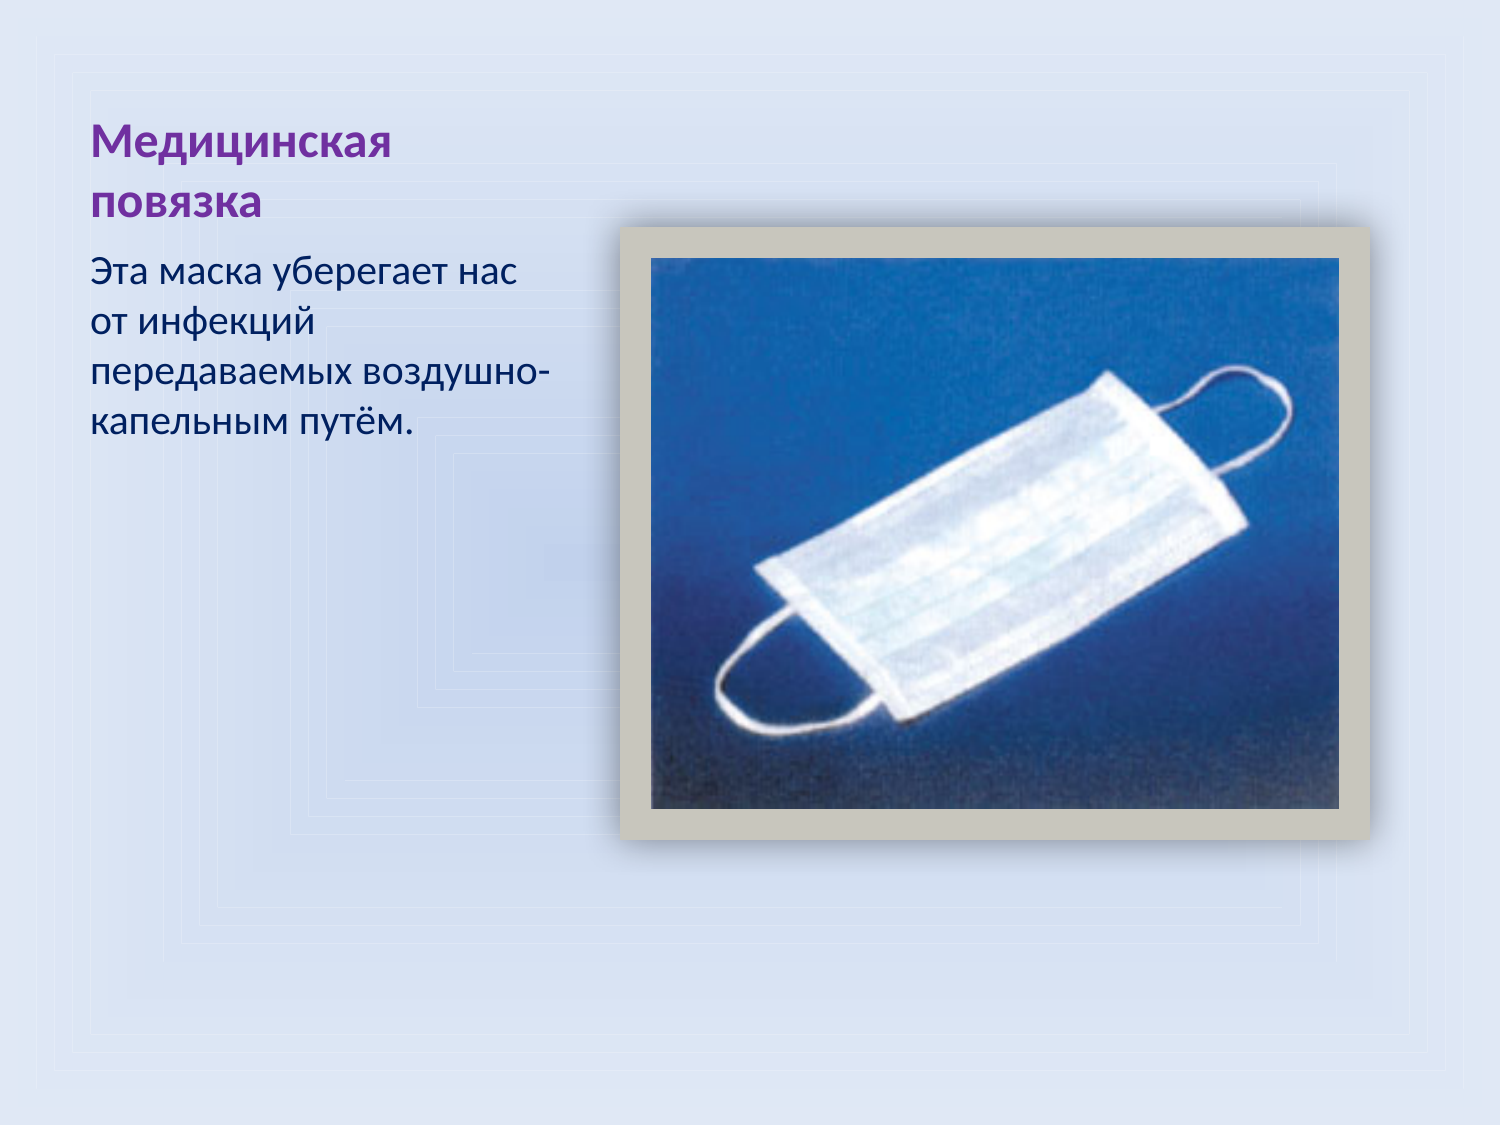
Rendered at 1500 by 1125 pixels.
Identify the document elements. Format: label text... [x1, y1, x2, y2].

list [651, 257, 1340, 809]
list Эта маска уберегает нас от инфекций передаваемых воздушно-капельным путём. [75, 235, 569, 1005]
title Медицинская повязка [75, 44, 569, 235]
